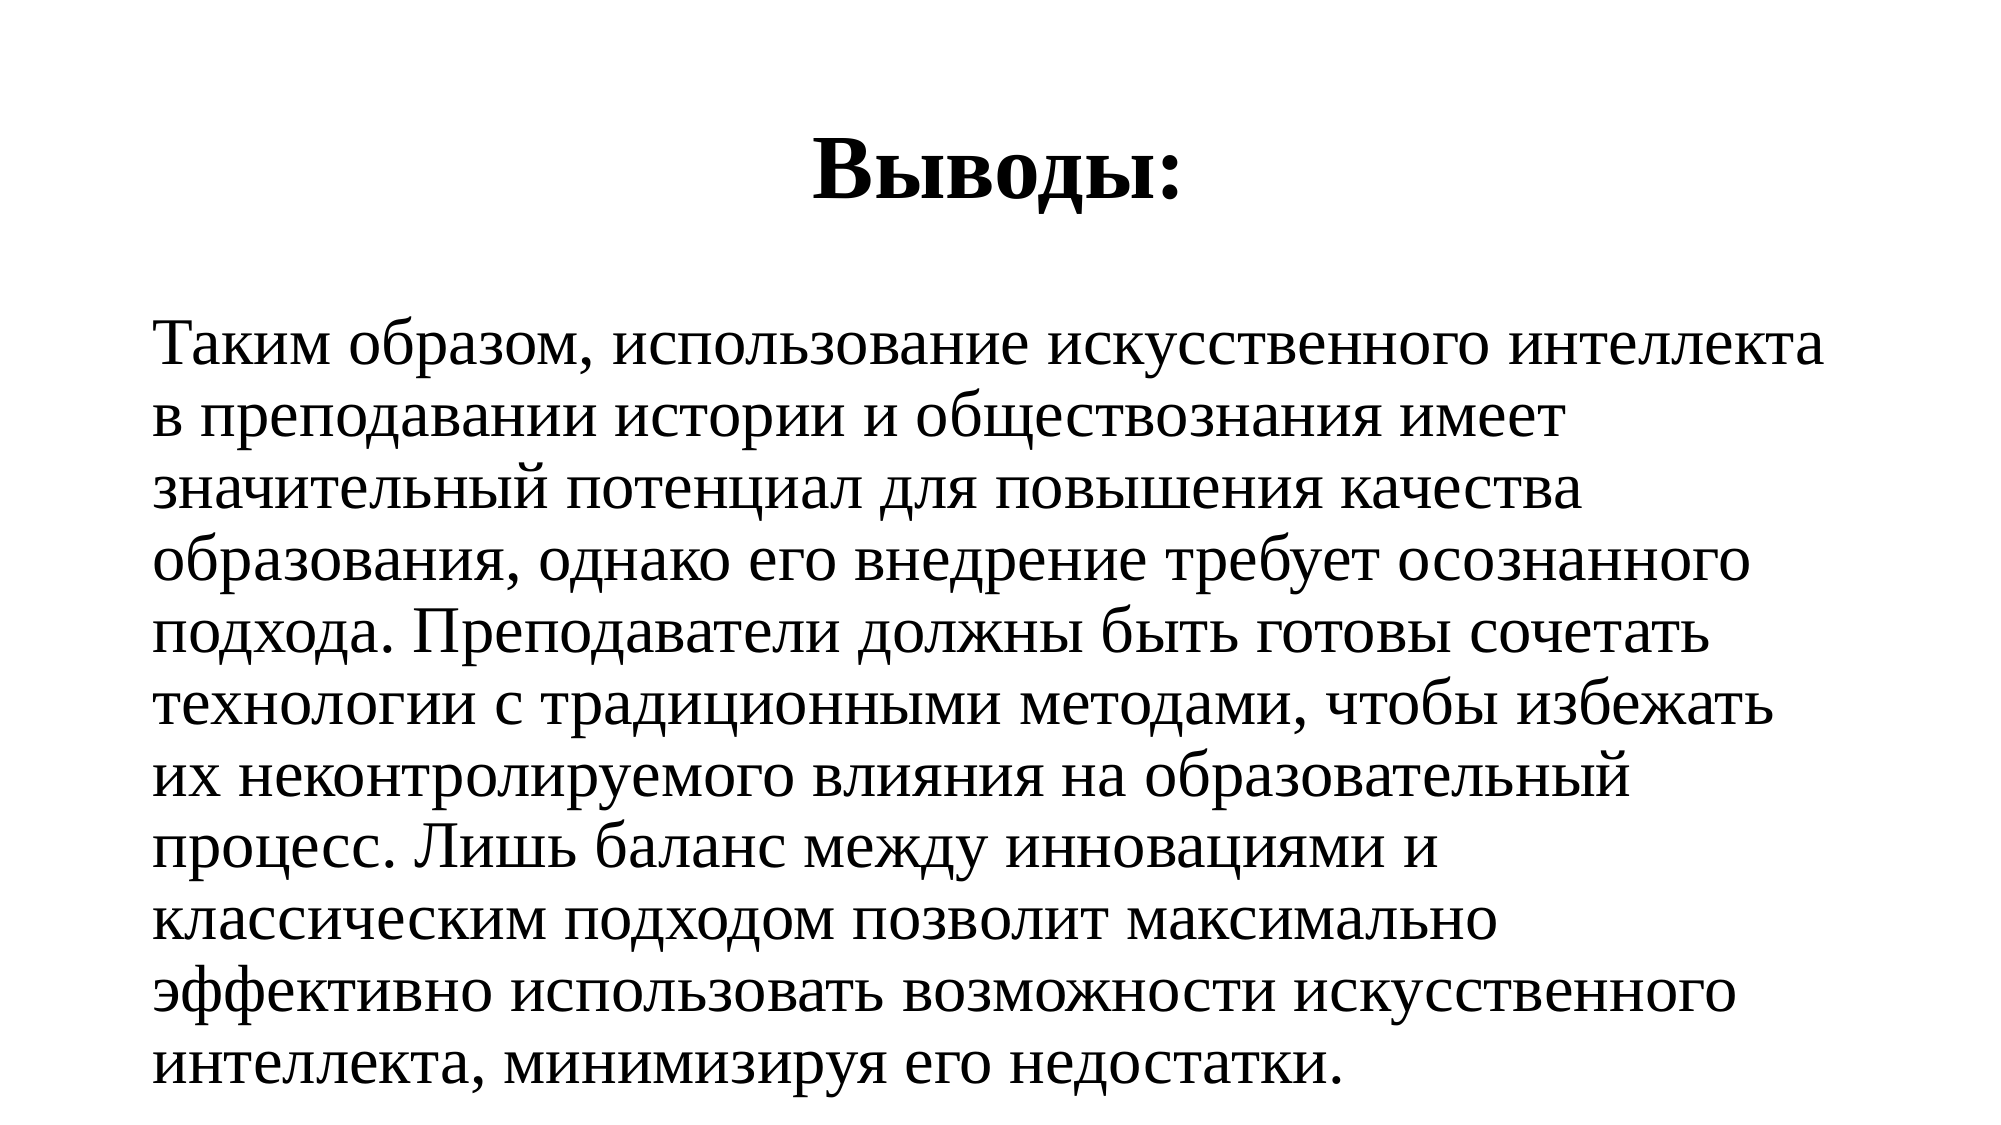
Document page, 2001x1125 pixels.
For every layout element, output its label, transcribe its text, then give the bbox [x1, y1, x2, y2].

title Выводы: [137, 59, 1863, 278]
list Таким образом, использование искусственного интеллекта в преподавании истории и обществознания имеет значительный потенциал для повышения качества образования, однако его внедрение требует осознанного подхода. Преподаватели должны быть готовы сочетать технологии с традиционными методами, чтобы избежать их неконтролируемого влияния на образовательный процесс. Лишь баланс между инновациями и классическим подходом позволит максимально эффективно использовать возможности искусственного интеллекта, минимизируя его недостатки. [137, 299, 1863, 1014]
